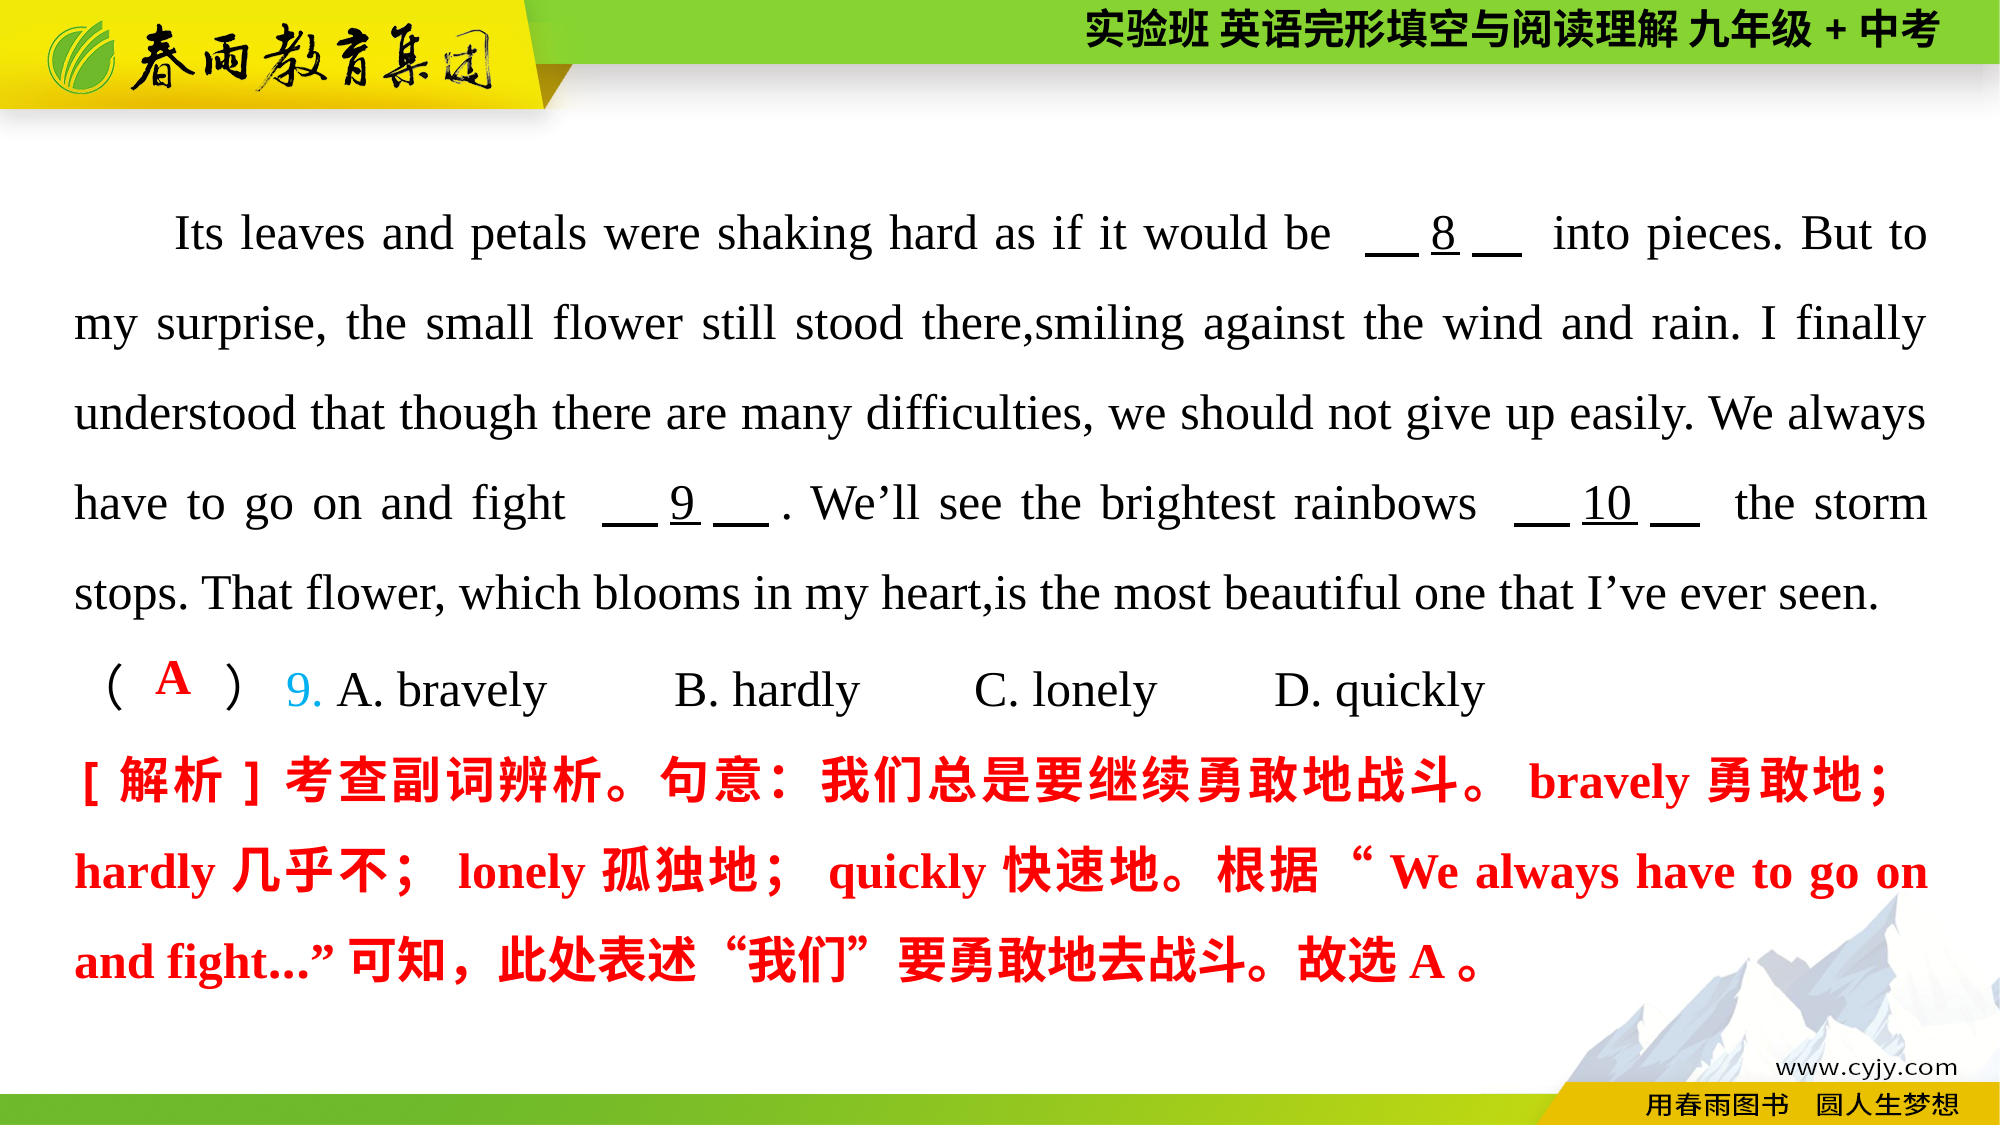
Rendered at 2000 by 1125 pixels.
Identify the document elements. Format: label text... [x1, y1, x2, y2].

picture [0, 0, 2000, 1125]
text_box [解析]考查副词辨析。句意：我们总是要继续勇敢地战斗。bravely勇敢地；hardly几乎不；lonely孤独地；quickly快速地。根据“We always have to go on and fight...”可知，此处表述“我们”要勇敢地去战斗。故选A。 [59, 724, 1944, 997]
text_box A [140, 637, 206, 712]
list Its leaves and petals were shaking hard as if it would be 8 into pieces. But to my surprise, the small flower still stood there,smiling against the wind and rain. I finally understood that though there are many difficulties, we should not give up easily. We always have to go on and fight 9 . We’ll see the brightest rainbows 10 the storm stops. That flower, which blooms in my heart,is the most beautiful one that I’ve ever seen. [59, 161, 1944, 618]
text_box （ ）9. A. bravely B. hardly C. lonely D. quickly [59, 618, 1944, 724]
